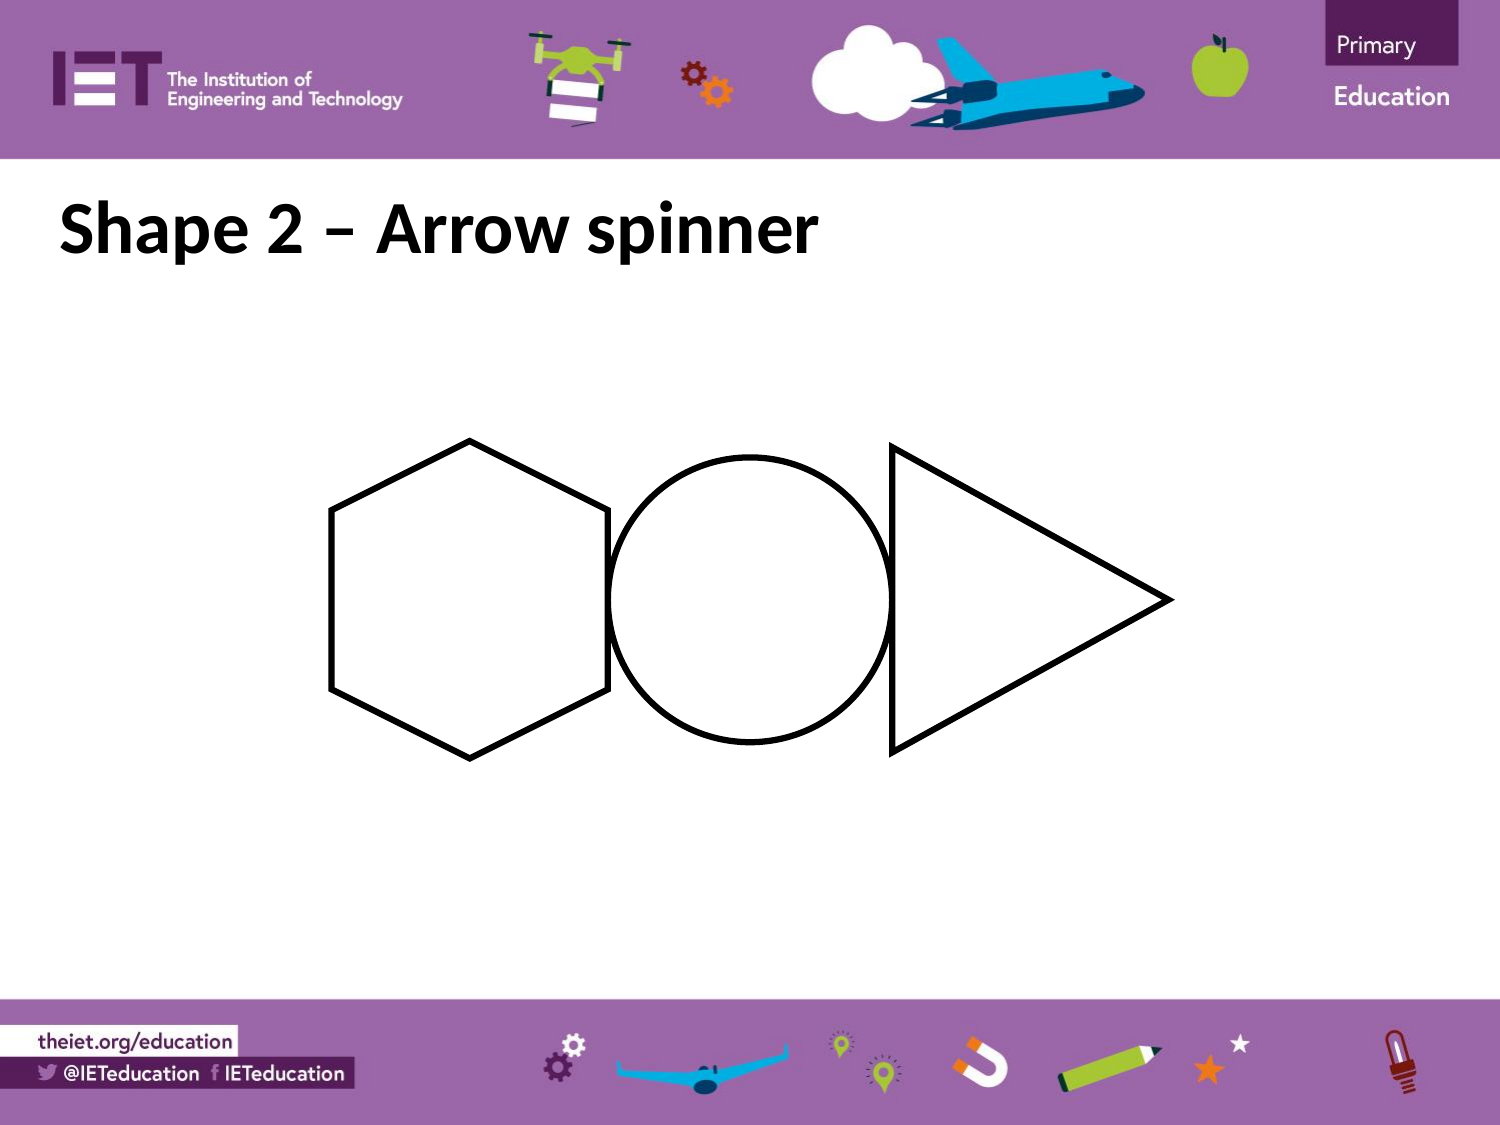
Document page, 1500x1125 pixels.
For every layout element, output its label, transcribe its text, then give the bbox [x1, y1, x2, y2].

text_box Shape 2 – Arrow spinner [44, 170, 1043, 289]
picture [0, 0, 1500, 1125]
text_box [591, 181, 909, 1019]
